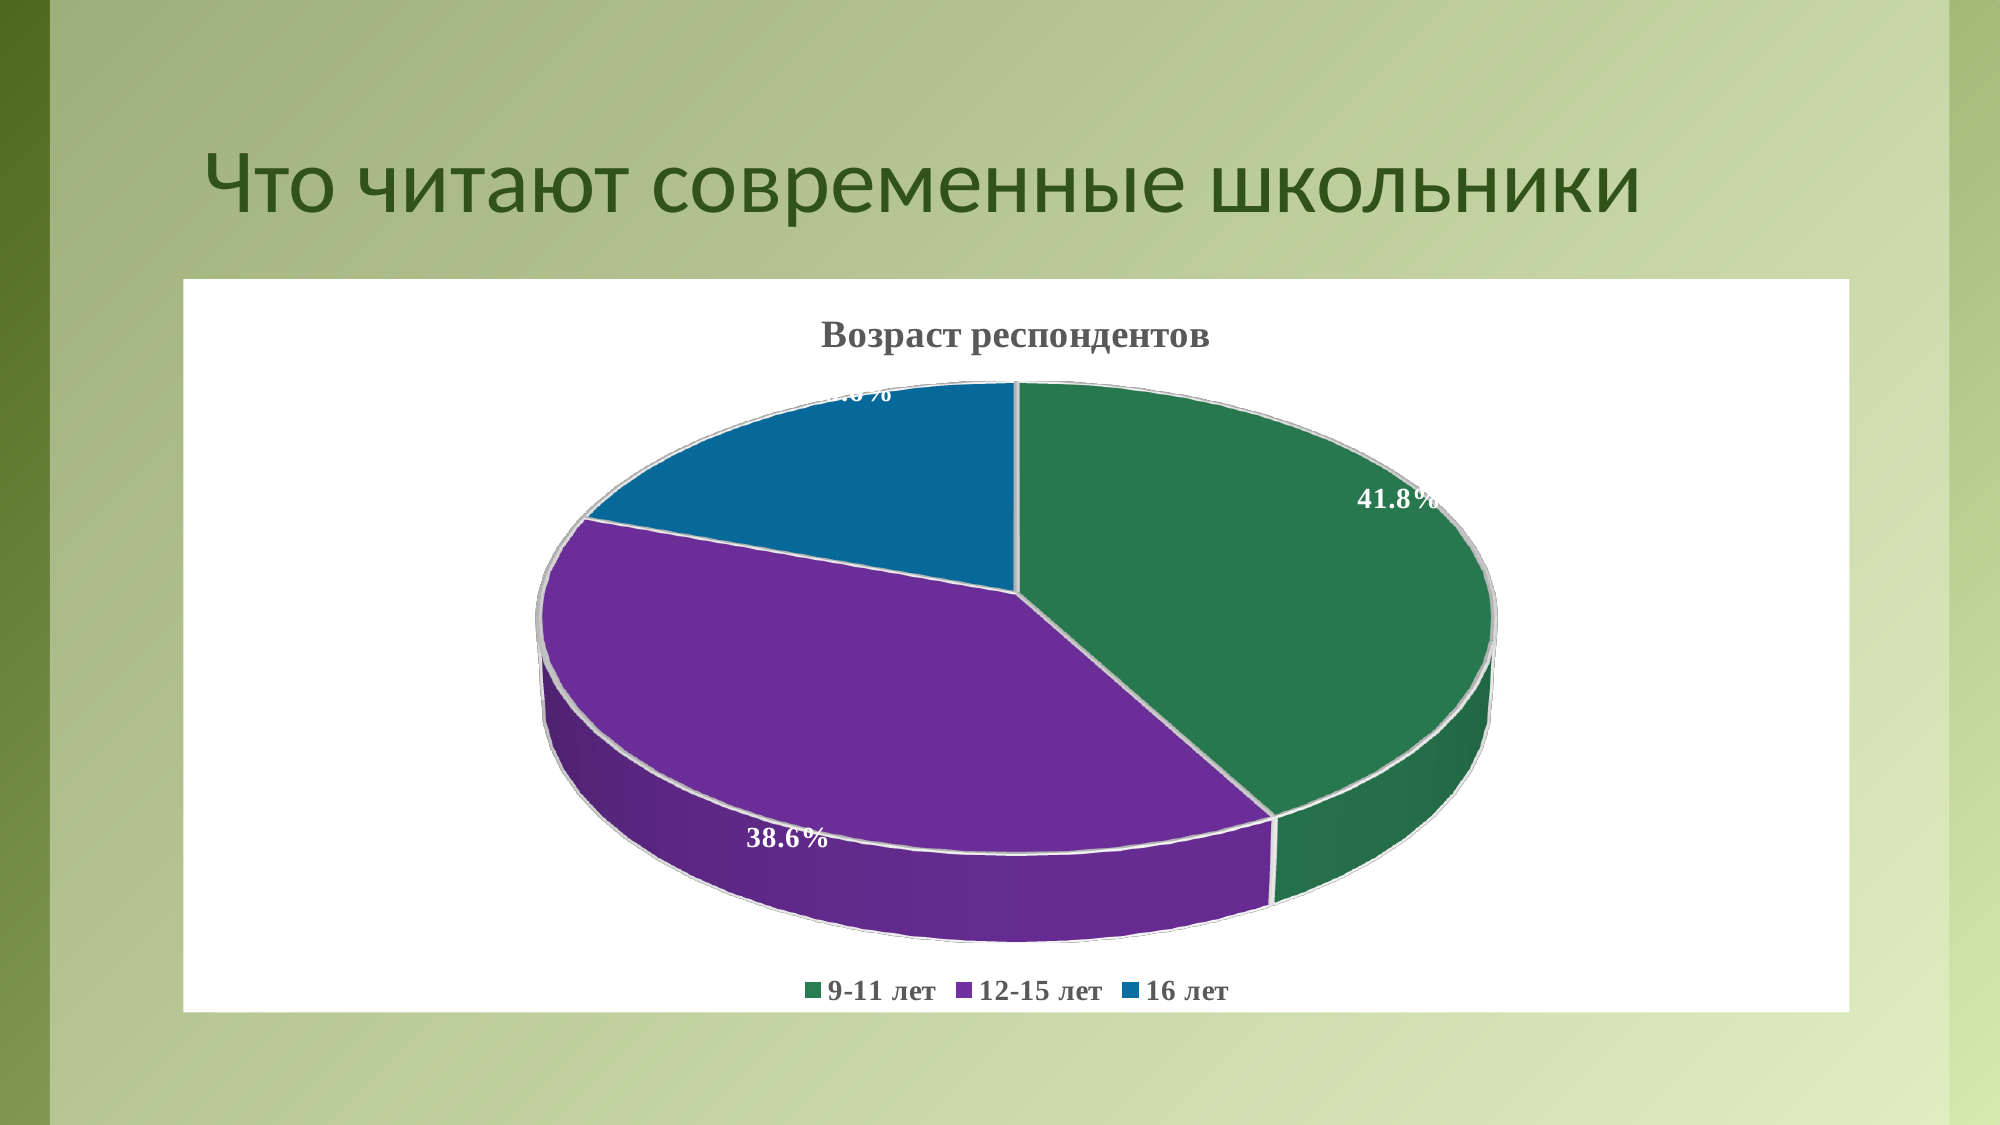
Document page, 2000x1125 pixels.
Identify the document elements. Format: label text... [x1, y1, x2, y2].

chart [183, 279, 1850, 1013]
title Что читают современные школьники [183, 12, 1850, 242]
